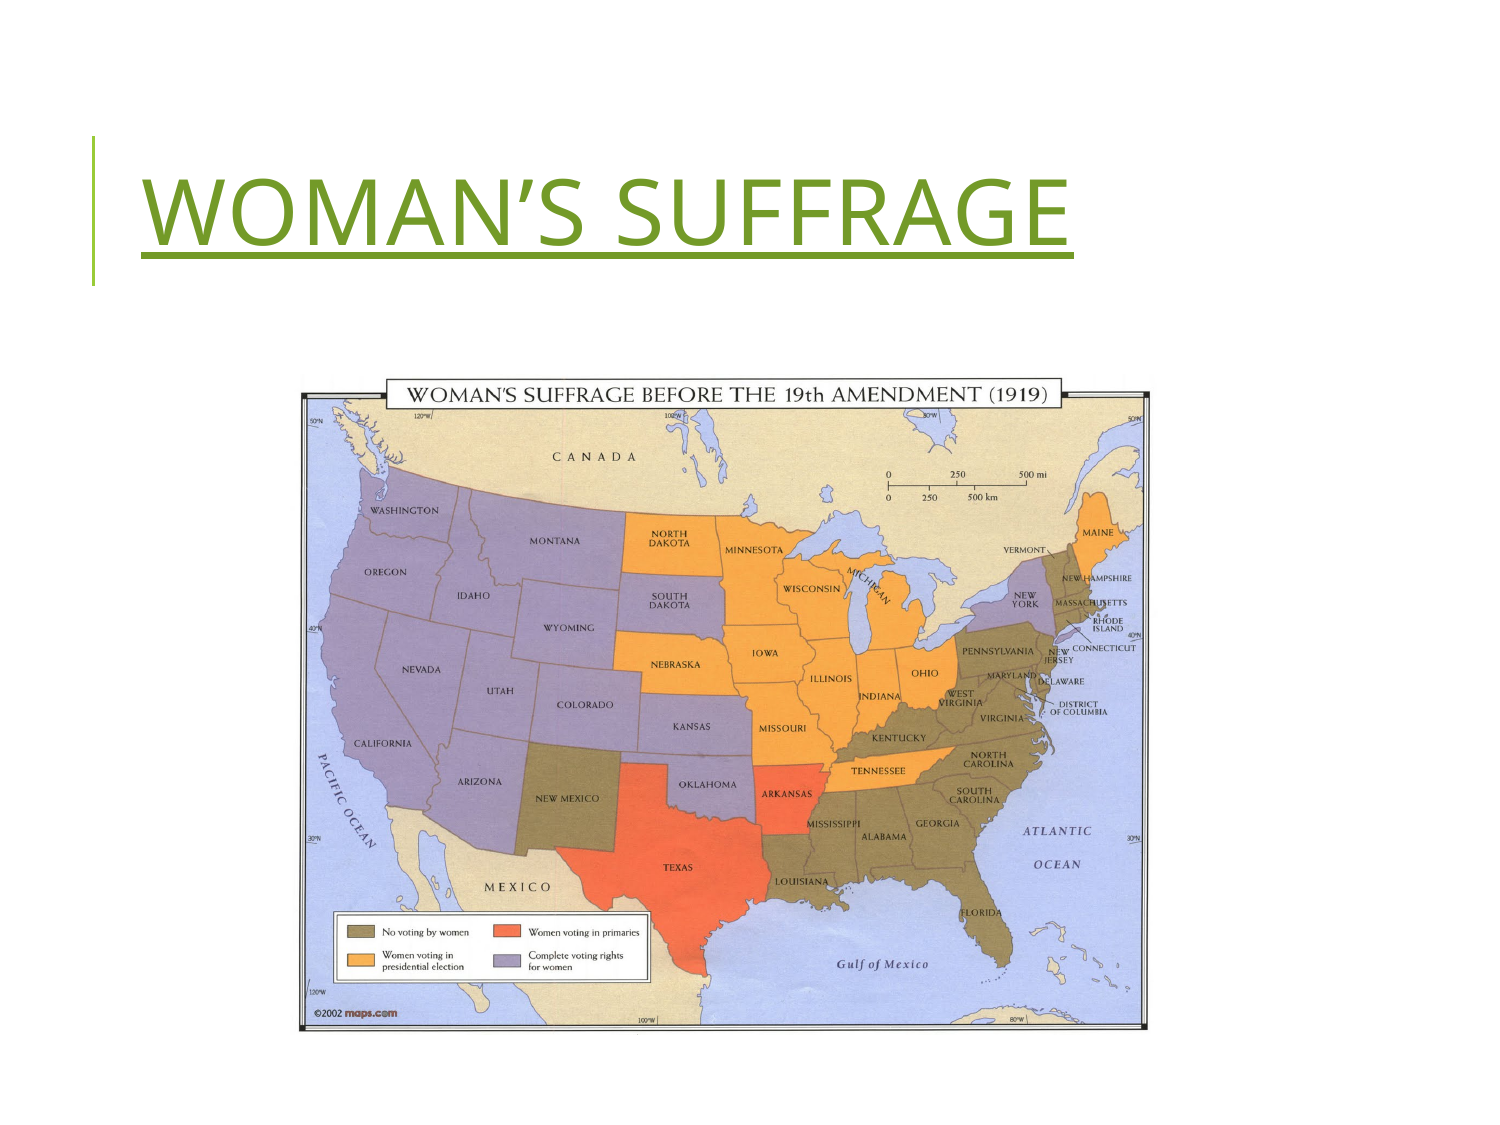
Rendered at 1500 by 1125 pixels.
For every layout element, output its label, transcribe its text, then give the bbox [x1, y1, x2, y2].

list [290, 374, 1158, 1036]
title Woman’s suffrage [126, 96, 1322, 342]
